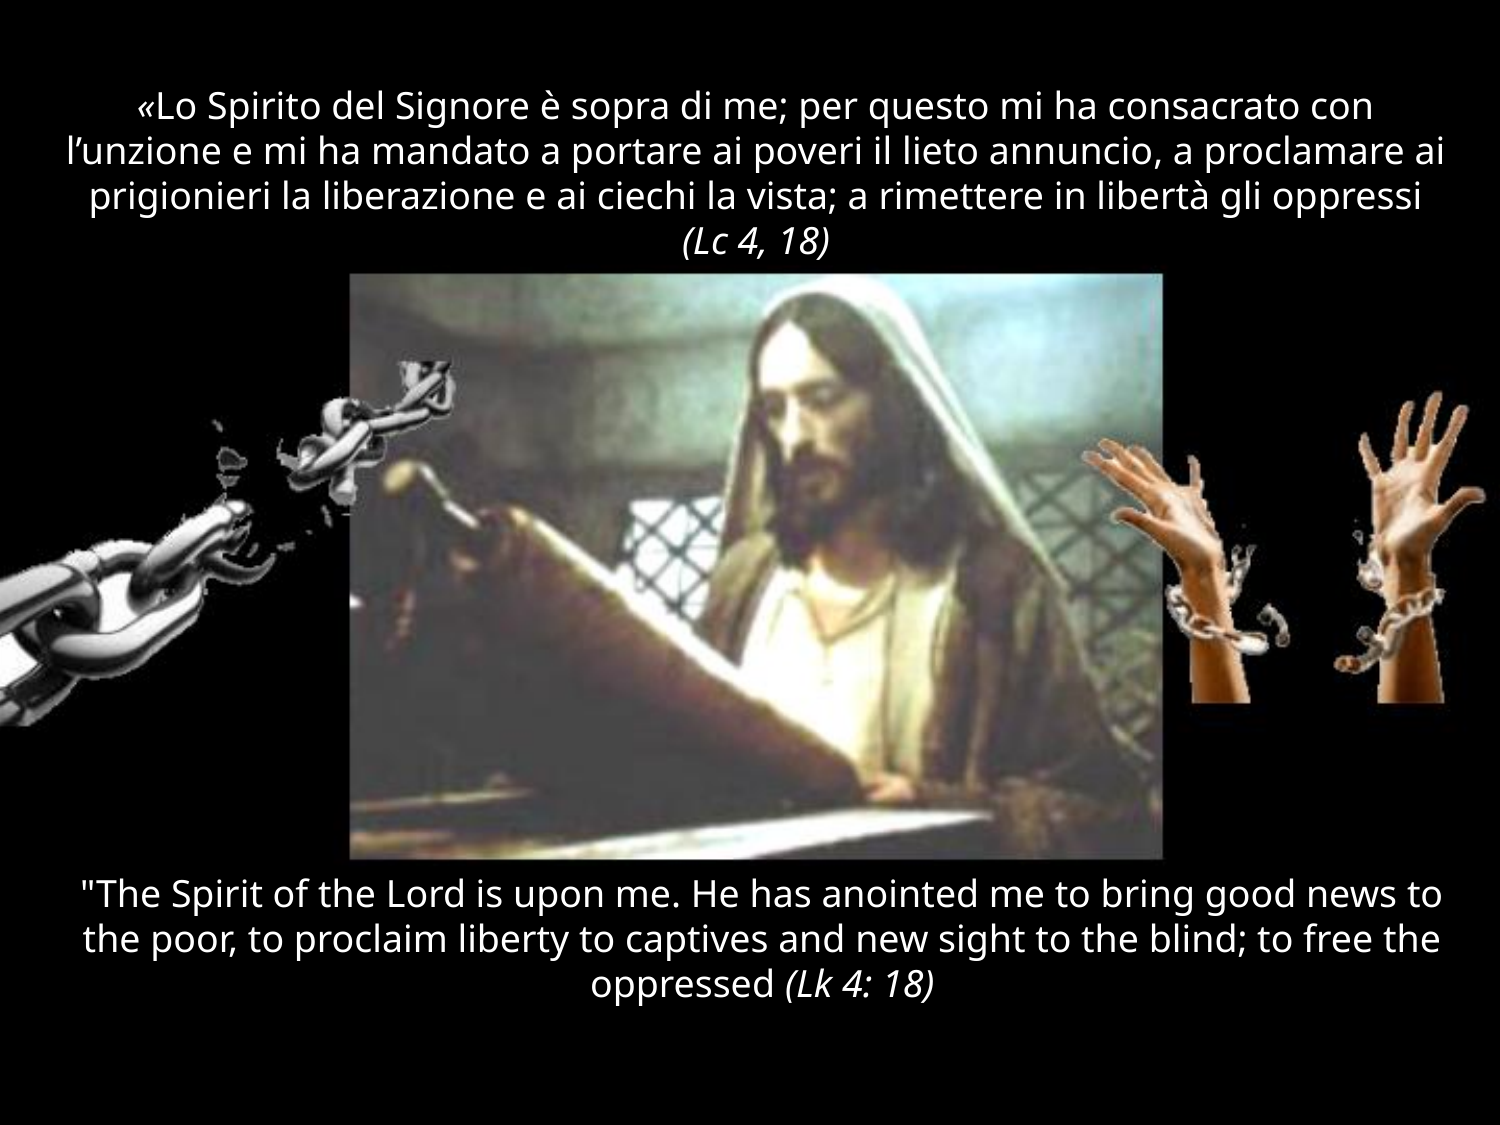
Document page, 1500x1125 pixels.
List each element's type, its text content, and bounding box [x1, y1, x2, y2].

picture [0, 0, 1500, 1125]
text_box "The Spirit of the Lord is upon me. He has anointed me to bring good news to the poor, to proclaim liberty to captives and new sight to the blind; to free the oppressed (Lk 4: 18) [62, 862, 1463, 1013]
text_box «Lo Spirito del Signore è sopra di me; per questo mi ha consacrato con l’unzione e mi ha mandato a portare ai poveri il lieto annuncio, a proclamare ai prigionieri la liberazione e ai ciechi la vista; a rimettere in libertà gli oppressi (Lc 4, 18) [49, 74, 1463, 270]
